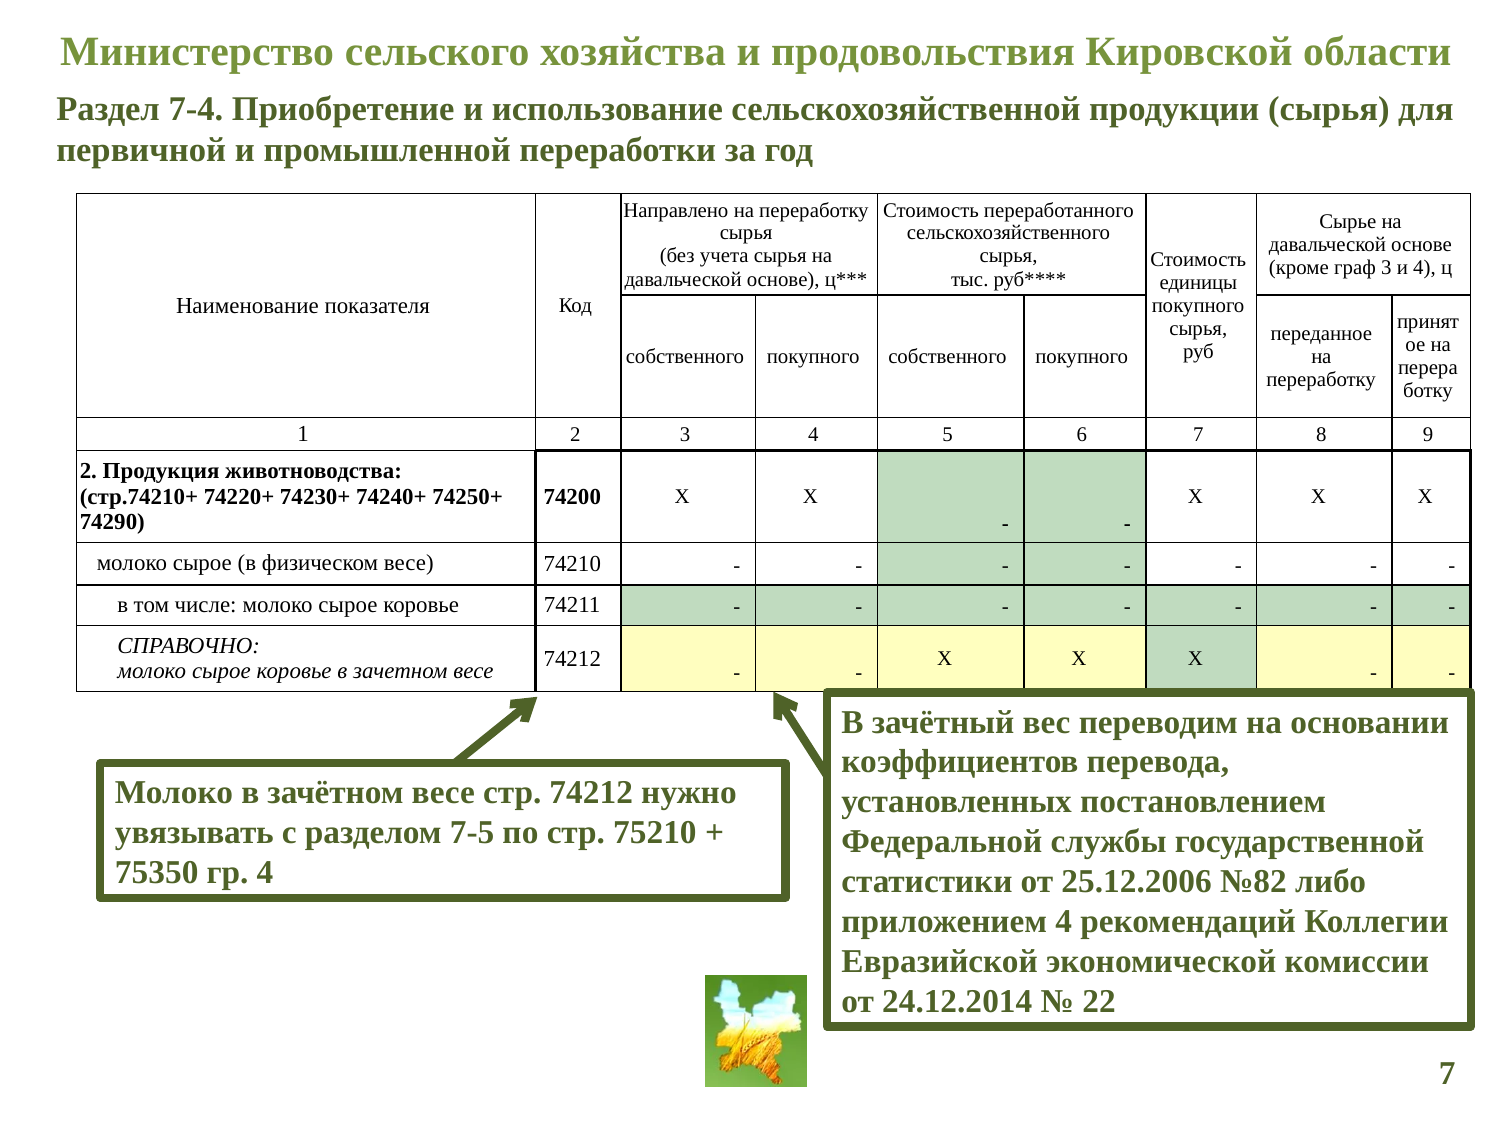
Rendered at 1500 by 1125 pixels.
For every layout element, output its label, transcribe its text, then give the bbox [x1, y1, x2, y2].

table_cell - [756, 543, 877, 584]
table_cell молоко сырое (в физическом весе) [77, 543, 534, 584]
table_cell 1 [77, 418, 535, 450]
table_cell - [622, 626, 755, 691]
table_cell 2. Продукция животноводства: (стр.74210+ 74220+ 74230+ 74240+ 74250+ 74290) [77, 451, 534, 542]
table_cell 5 [878, 418, 1023, 449]
table_header Сырье на давальческой основе (кроме граф 3 и 4), ц [1257, 194, 1470, 294]
table_cell 6 [1025, 418, 1145, 449]
table_cell 9 [1393, 418, 1470, 449]
table_cell 74210 [537, 543, 620, 584]
table_cell - [622, 586, 755, 625]
text_box Министерство сельского хозяйства и продовольствия Кировской области [41, 19, 1471, 78]
table_header Стоимость единицы покупного сырья, руб [1147, 194, 1256, 417]
table_cell - [1147, 586, 1256, 625]
slide_number 7 [1423, 1040, 1471, 1101]
table_cell 7 [1147, 418, 1256, 449]
table_cell Х [1393, 452, 1469, 542]
table_cell - [1257, 626, 1391, 690]
table_header Направлено на переработку сырья (без учета сырья на давальческой основе), ц*** [622, 194, 877, 294]
table_cell - [1025, 543, 1145, 584]
text_box Молоко в зачётном весе стр. 74212 нужно увязывать с разделом 7-5 по стр. 75210 + 75350 гр. 4 [98, 761, 787, 900]
table_cell Х [622, 452, 755, 542]
table_cell принятое на переработку [1393, 296, 1470, 417]
list Раздел 7-4. Приобретение и использование сельскохозяйственной продукции (сырья) для первичной и промышленной переработки за год [41, 78, 1495, 177]
table_cell - [1025, 586, 1145, 625]
table_cell 74212 [537, 626, 620, 691]
table_cell 3 [622, 418, 755, 449]
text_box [773, 696, 827, 776]
table_cell - [878, 452, 1023, 542]
table_cell - [1147, 543, 1256, 584]
picture [705, 975, 807, 1087]
table_header Код [536, 194, 620, 417]
table_cell Х [756, 452, 877, 542]
table_cell Х [1147, 626, 1256, 690]
table_cell - [1393, 543, 1469, 584]
table_cell - [1257, 586, 1391, 625]
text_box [454, 696, 538, 764]
table_cell собственного [878, 296, 1023, 417]
table_cell - [1257, 543, 1391, 584]
table_cell покупного [1025, 296, 1145, 417]
table_cell - [1025, 452, 1145, 542]
table_cell 4 [756, 418, 877, 449]
table_cell переданное на переработку [1257, 296, 1391, 417]
table_header Наименование показателя [77, 194, 535, 417]
table_cell 2 [536, 418, 620, 449]
table_cell - [878, 586, 1023, 625]
table_cell 74200 [537, 452, 620, 542]
table_cell - [1393, 626, 1469, 690]
table_cell 74211 [537, 586, 620, 625]
table_cell - [756, 626, 877, 691]
table_header Стоимость переработанного сельскохозяйственного сырья, тыс. руб**** [878, 194, 1145, 294]
table_cell 8 [1257, 418, 1391, 449]
table_cell покупного [756, 296, 877, 417]
table_cell Х [878, 626, 1023, 690]
table_cell - [622, 543, 755, 584]
table_cell - [878, 543, 1023, 584]
table_cell - [756, 586, 877, 625]
text_box В зачётный вес переводим на основании коэффициентов перевода, установленных постановлением Федеральной службы государственной статистики от 25.12.2006 №82 либо приложением 4 рекомендаций Коллегии Евразийской экономической комиссии от 24.12.2014 № 22 [825, 690, 1473, 1029]
table_cell Х [1025, 626, 1145, 690]
table_cell Х [1257, 452, 1391, 542]
table_cell - [1393, 586, 1469, 625]
table_cell собственного [622, 296, 755, 417]
table_cell Х [1147, 452, 1256, 542]
table_cell СПРАВОЧНО: молоко сырое коровье в зачетном весе [77, 626, 534, 691]
table_cell в том числе: молоко сырое коровье [77, 586, 534, 625]
